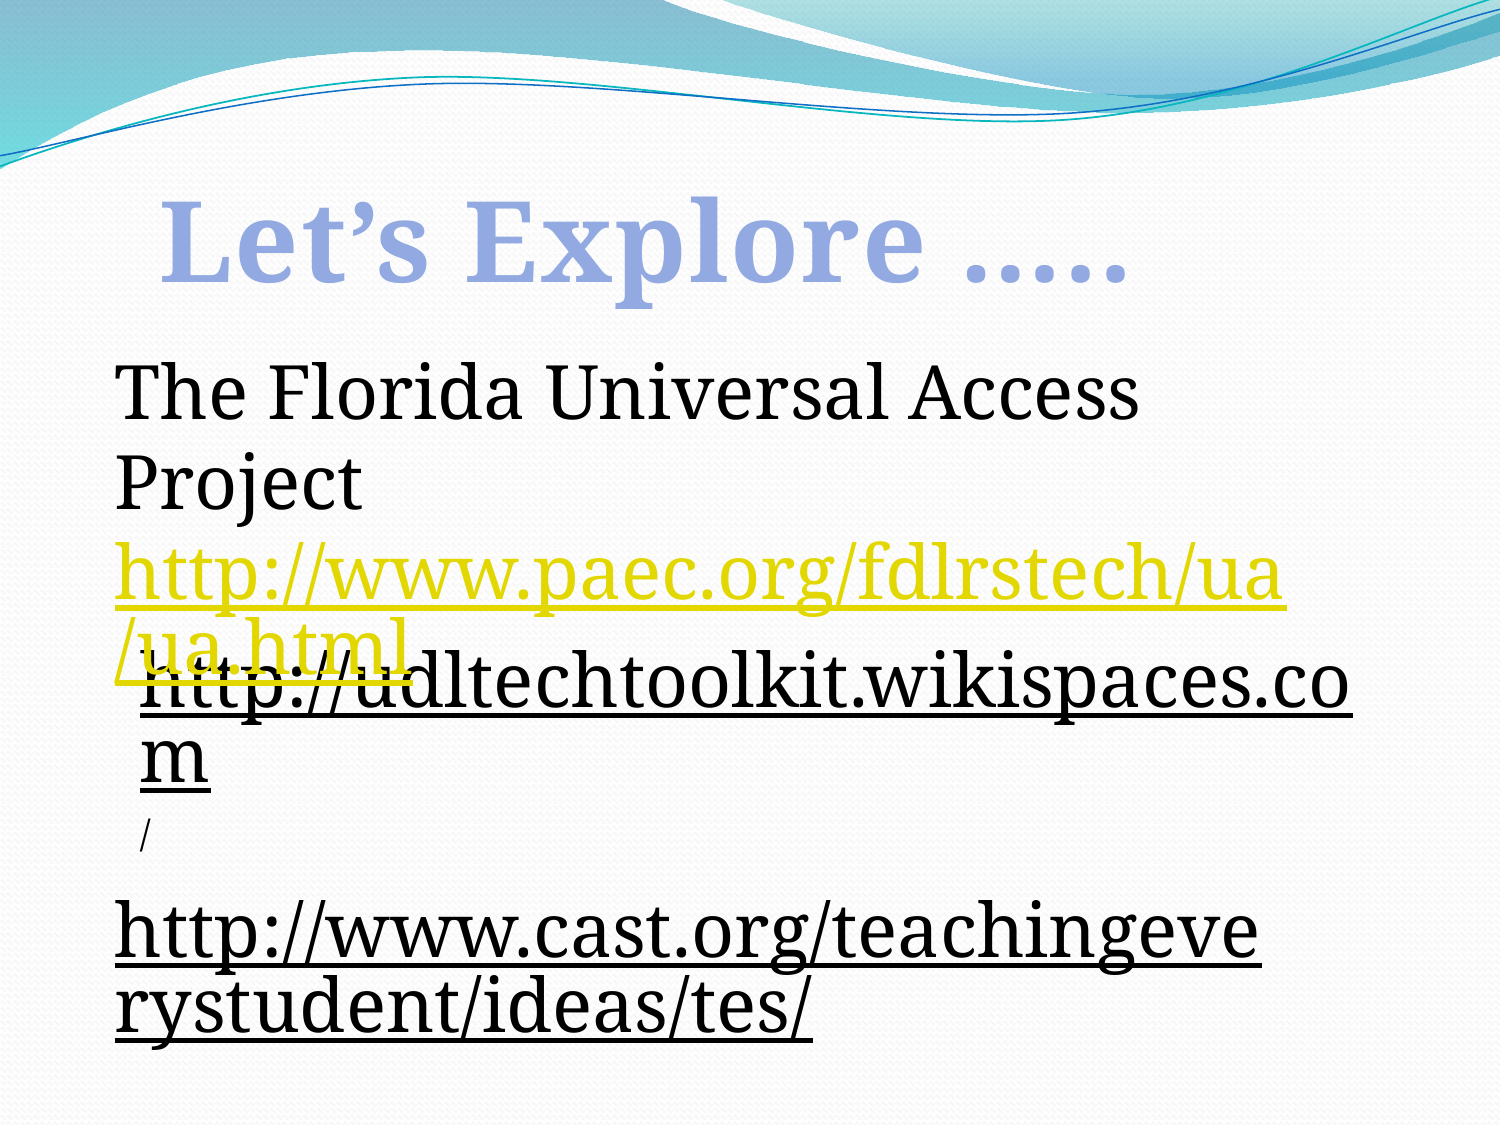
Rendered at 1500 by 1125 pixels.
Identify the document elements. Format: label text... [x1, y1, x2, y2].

text_box http://udltechtoolkit.wikispaces.com/ [1313, 624, 1375, 787]
text_box Let’s Explore ….. [144, 162, 1149, 313]
text_box The Florida Universal Access Project http://www.paec.org/fdlrstech/ua/ua.html http://www.cast.org/teachingeverystudent/ideas/tes/ [99, 337, 1313, 1097]
